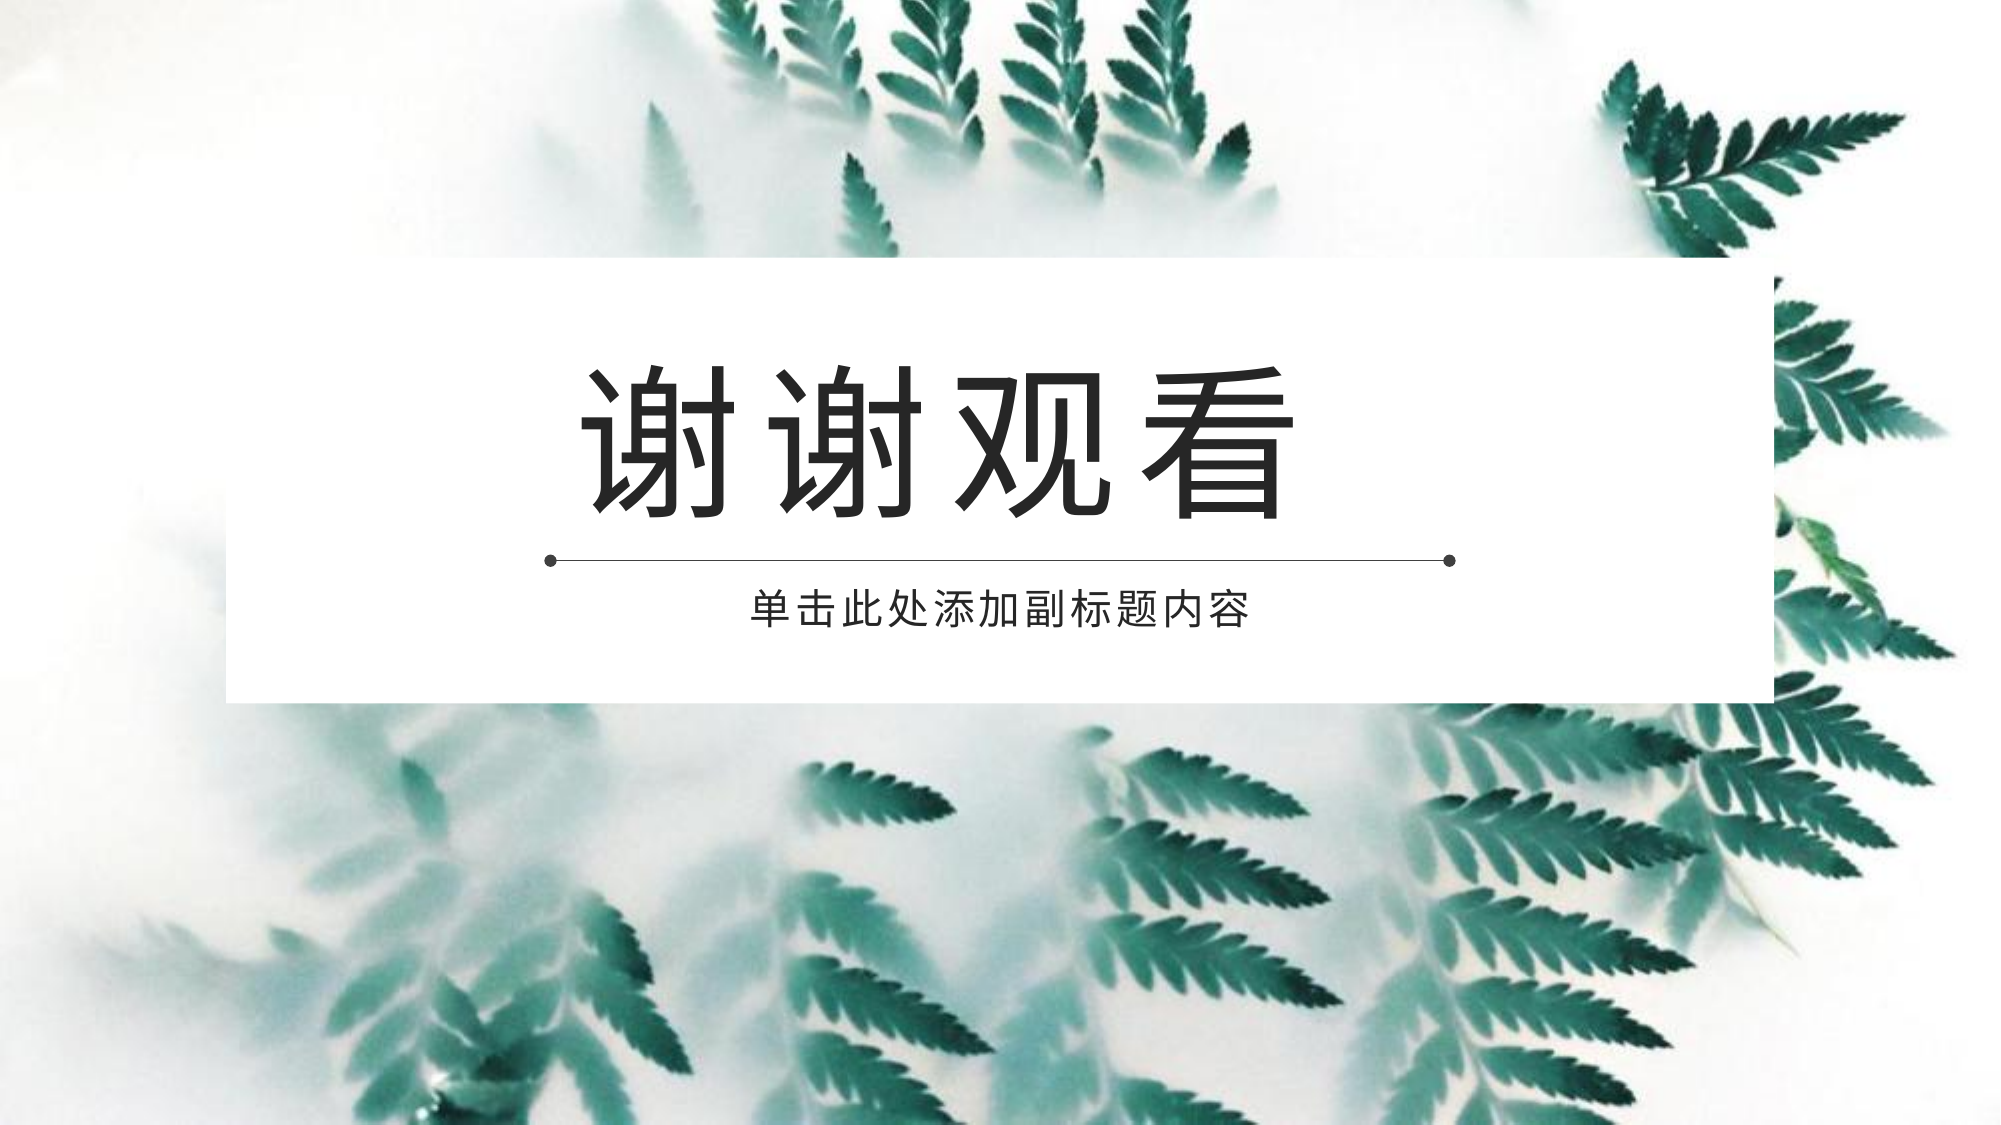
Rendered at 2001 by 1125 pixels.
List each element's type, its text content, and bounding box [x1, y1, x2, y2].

title 谢谢观看 [559, 309, 1441, 539]
picture [0, 0, 2000, 1125]
list 单击此处添加副标题内容 [560, 582, 1441, 654]
